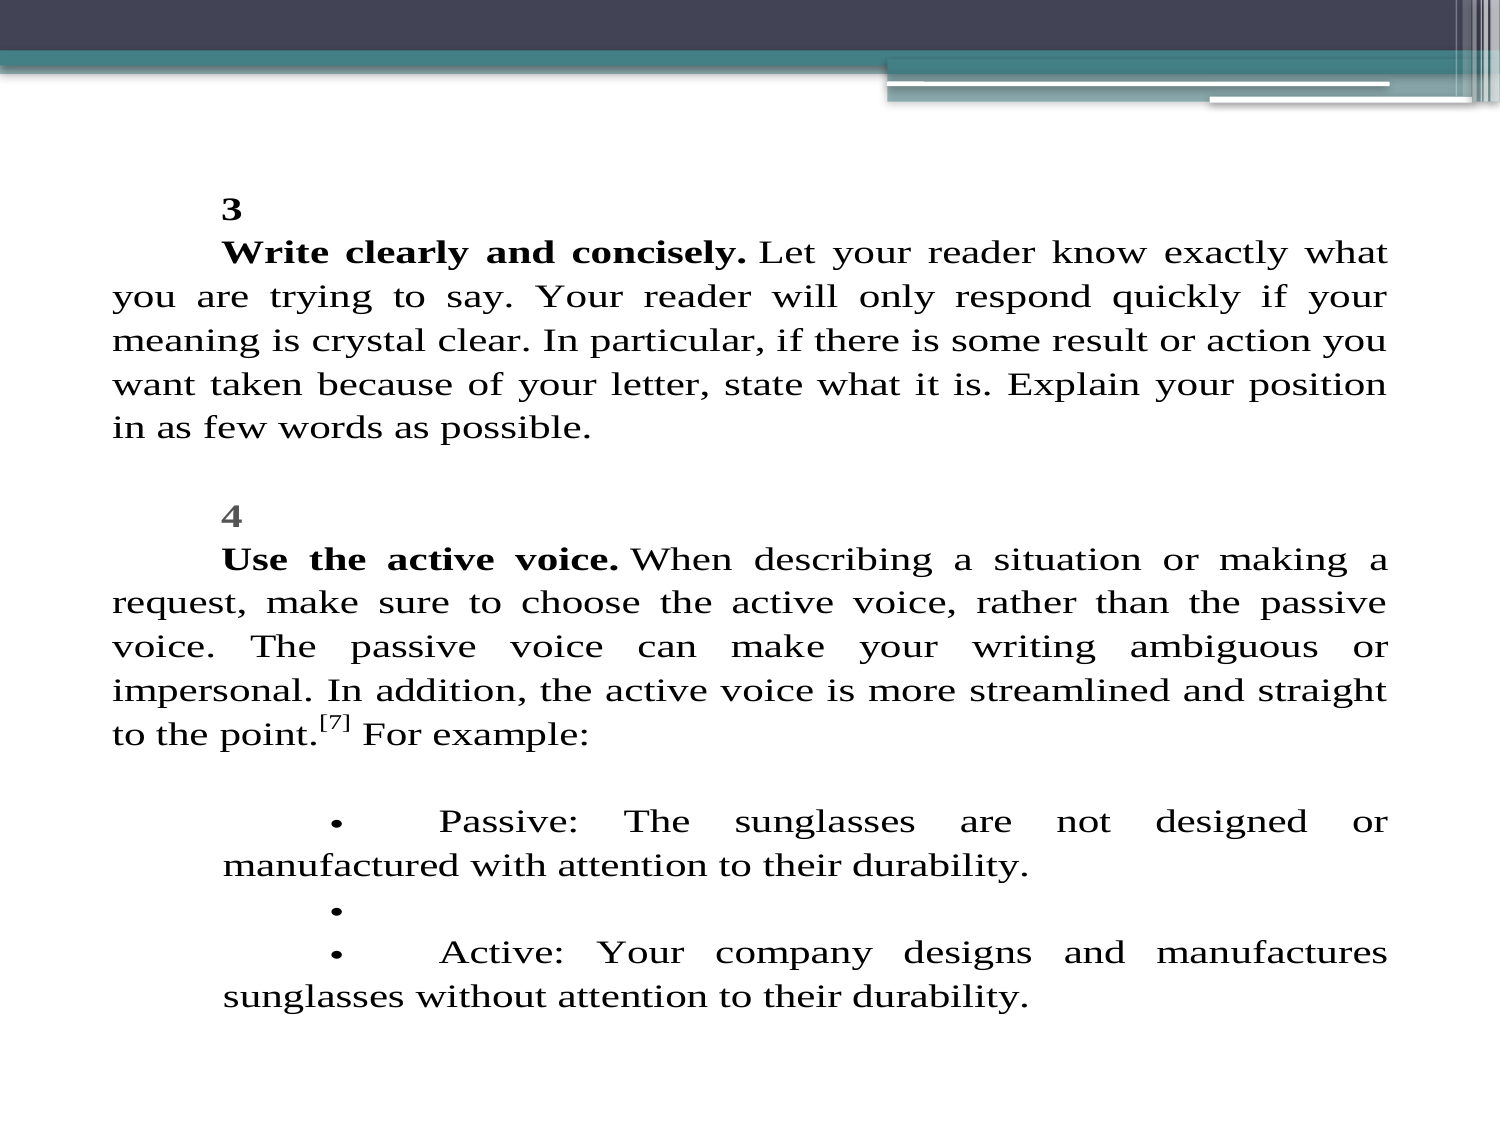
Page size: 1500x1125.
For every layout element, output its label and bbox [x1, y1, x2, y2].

list [111, 184, 1389, 1015]
